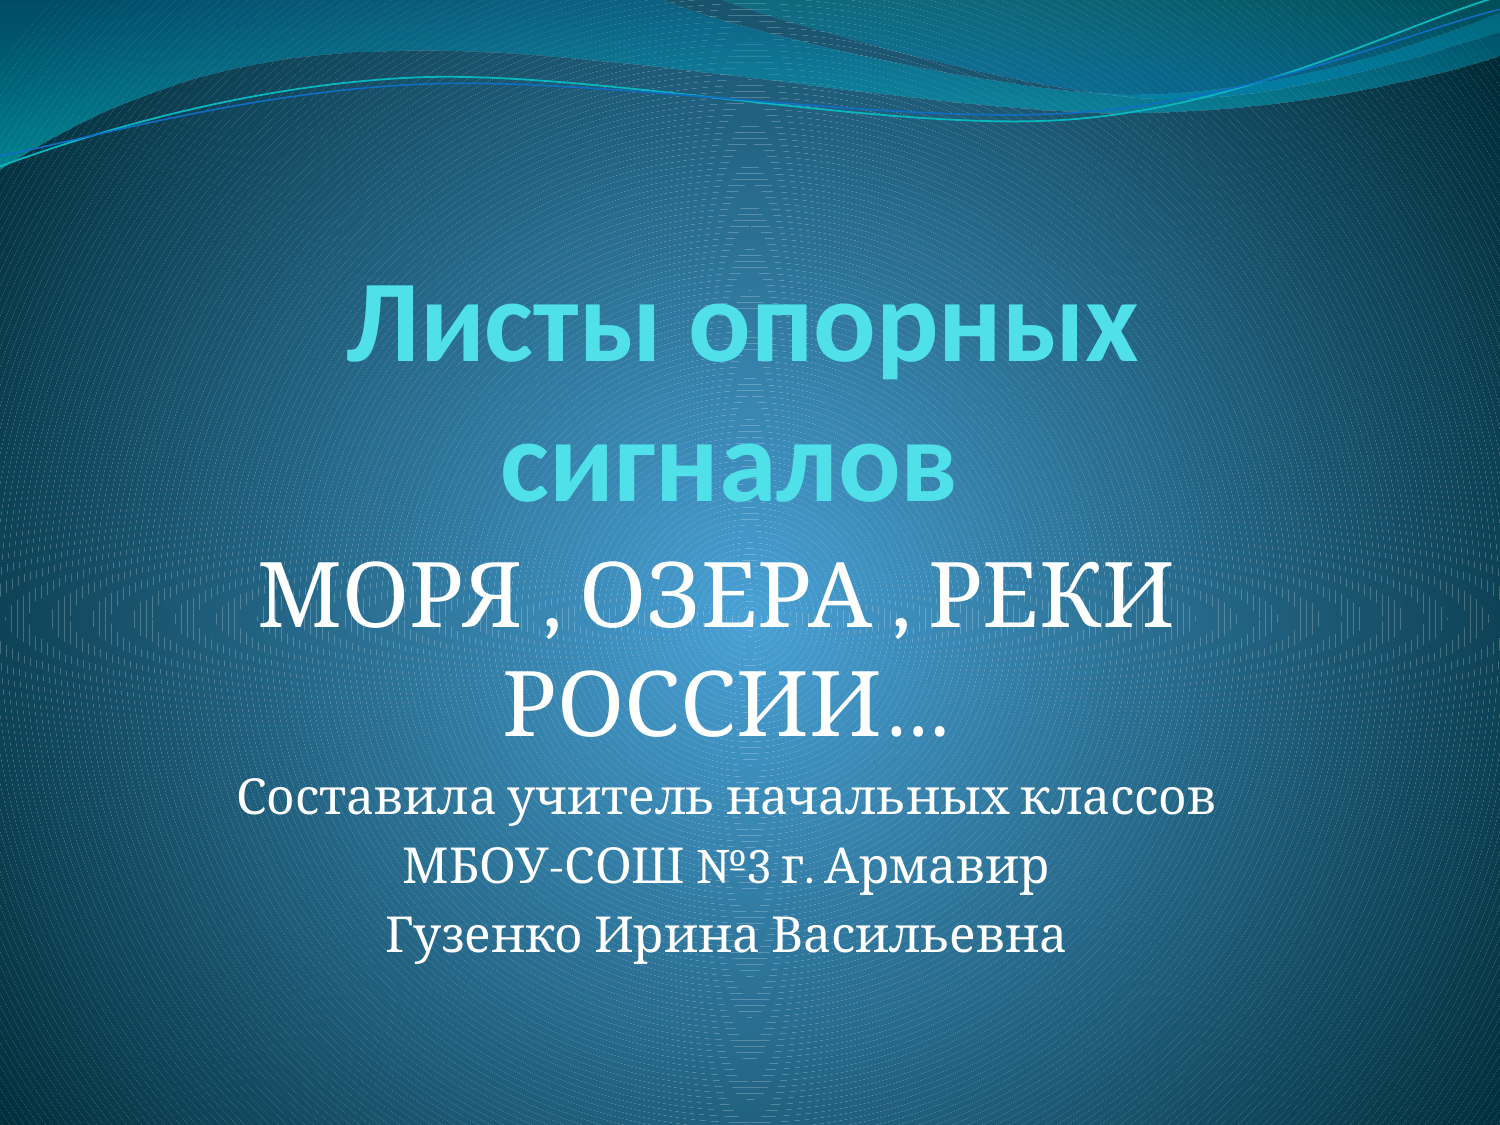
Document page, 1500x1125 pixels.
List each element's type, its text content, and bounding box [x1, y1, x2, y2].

subtitle МОРЯ , ОЗЕРА , РЕКИ РОССИИ… Составила учитель начальных классов МБОУ-СОШ №3 г. Армавир Гузенко Ирина Васильевна [87, 529, 1376, 973]
title Листы опорных сигналов [87, 224, 1376, 525]
